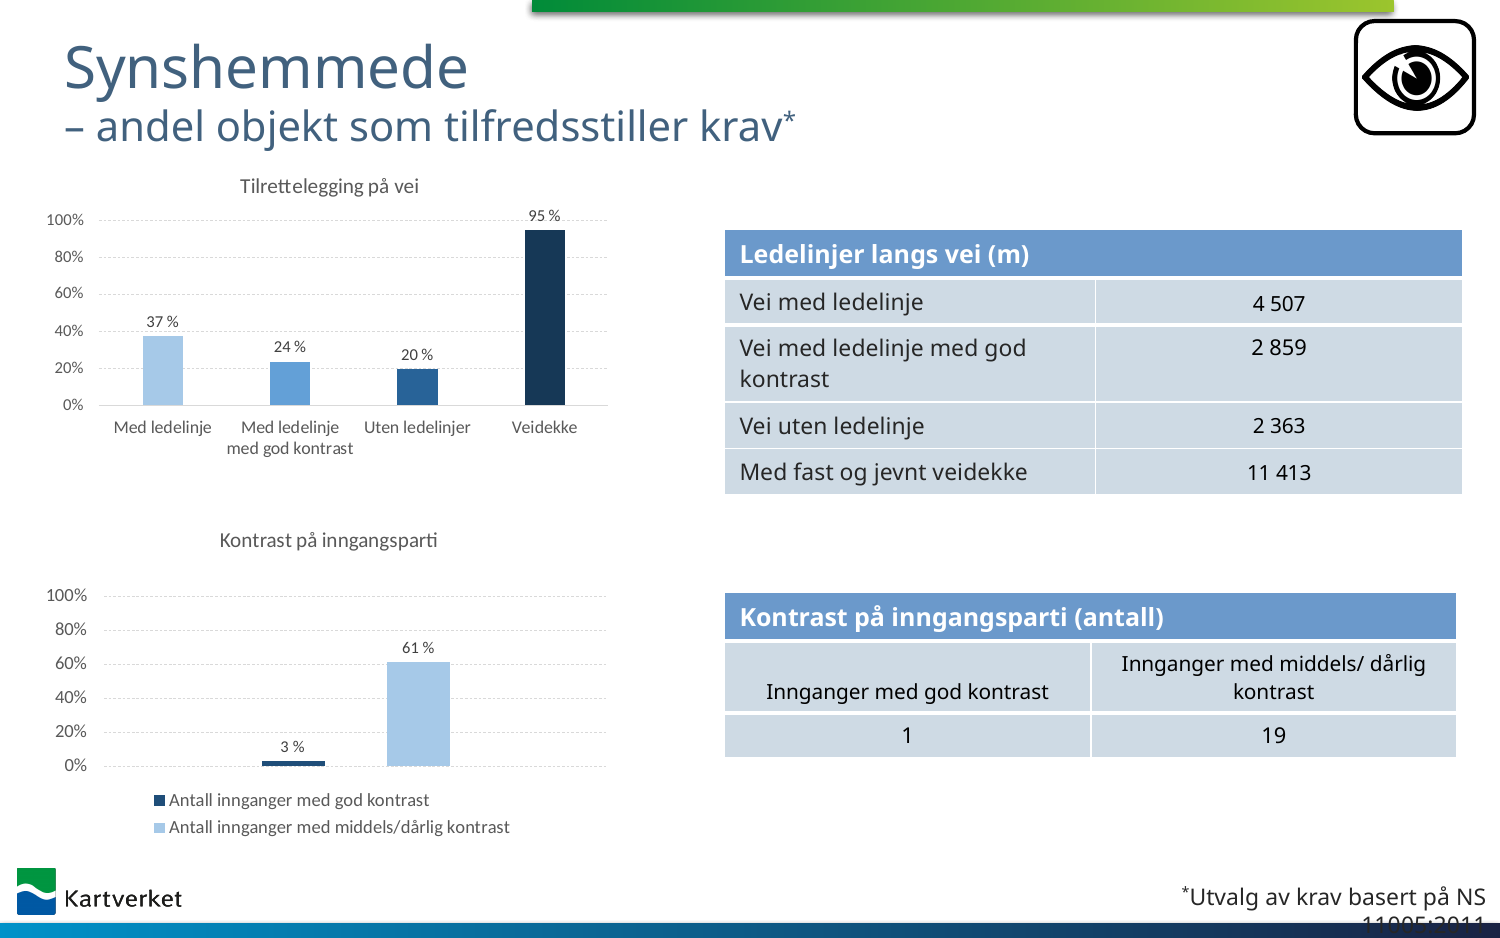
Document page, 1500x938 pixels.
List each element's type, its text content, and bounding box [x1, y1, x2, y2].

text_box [1355, 20, 1475, 134]
table_cell Vei med ledelinje [725, 280, 1095, 323]
picture [41, 166, 618, 492]
picture [41, 520, 617, 846]
table_header Ledelinjer langs vei (m) [725, 230, 1462, 276]
table_cell 1 [725, 715, 1090, 757]
table_cell Vei med ledelinje med god kontrast [725, 327, 1095, 401]
table_cell Vei uten ledelinje [725, 403, 1095, 448]
text_box Synshemmede – andel objekt som tilfredsstiller krav* [49, 24, 1431, 158]
table_cell Innganger med god kontrast [725, 643, 1090, 711]
table_cell 2 859 [1096, 327, 1462, 401]
table_cell Med fast og jevnt veidekke [725, 449, 1095, 494]
table_cell 11 413 [1096, 449, 1462, 494]
table_cell 4 507 [1096, 280, 1462, 323]
table_cell 2 363 [1096, 403, 1462, 448]
table_header Kontrast på inngangsparti (antall) [725, 593, 1456, 639]
text_box *Utvalg av krav basert på NS 11005:2011 [1068, 873, 1500, 938]
table_cell 19 [1092, 715, 1456, 757]
table_cell Innganger med middels/ dårlig kontrast [1092, 643, 1456, 711]
